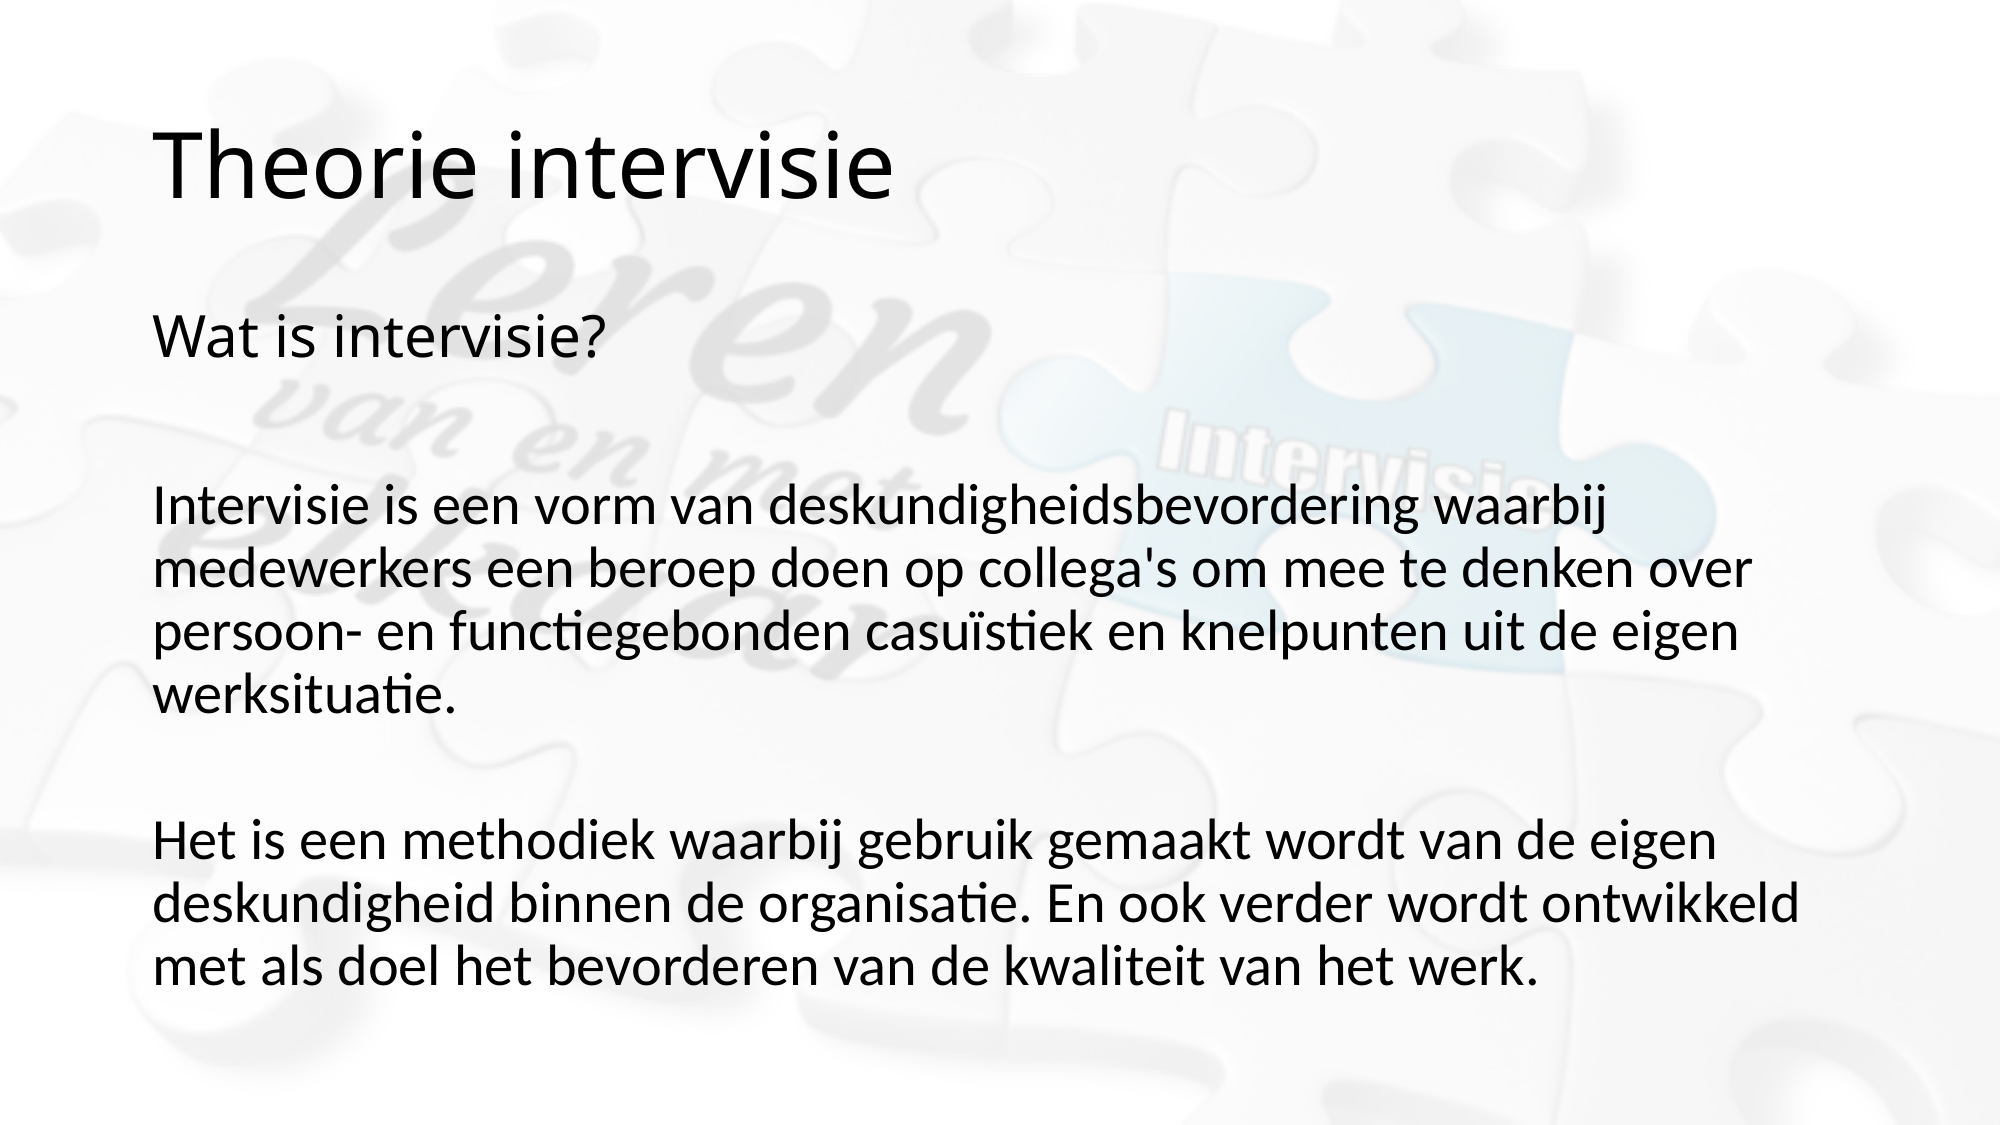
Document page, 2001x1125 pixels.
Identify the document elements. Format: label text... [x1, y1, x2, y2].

list Wat is intervisie? Intervisie is een vorm van deskundigheidsbevordering waarbij medewerkers een beroep doen op collega's om mee te denken over persoon- en functiegebonden casuïstiek en knelpunten uit de eigen werksituatie. Het is een methodiek waarbij gebruik gemaakt wordt van de eigen deskundigheid binnen de organisatie. En ook verder wordt ontwikkeld met als doel het bevorderen van de kwaliteit van het werk. [137, 299, 1863, 1014]
title Theorie intervisie [137, 59, 1863, 278]
